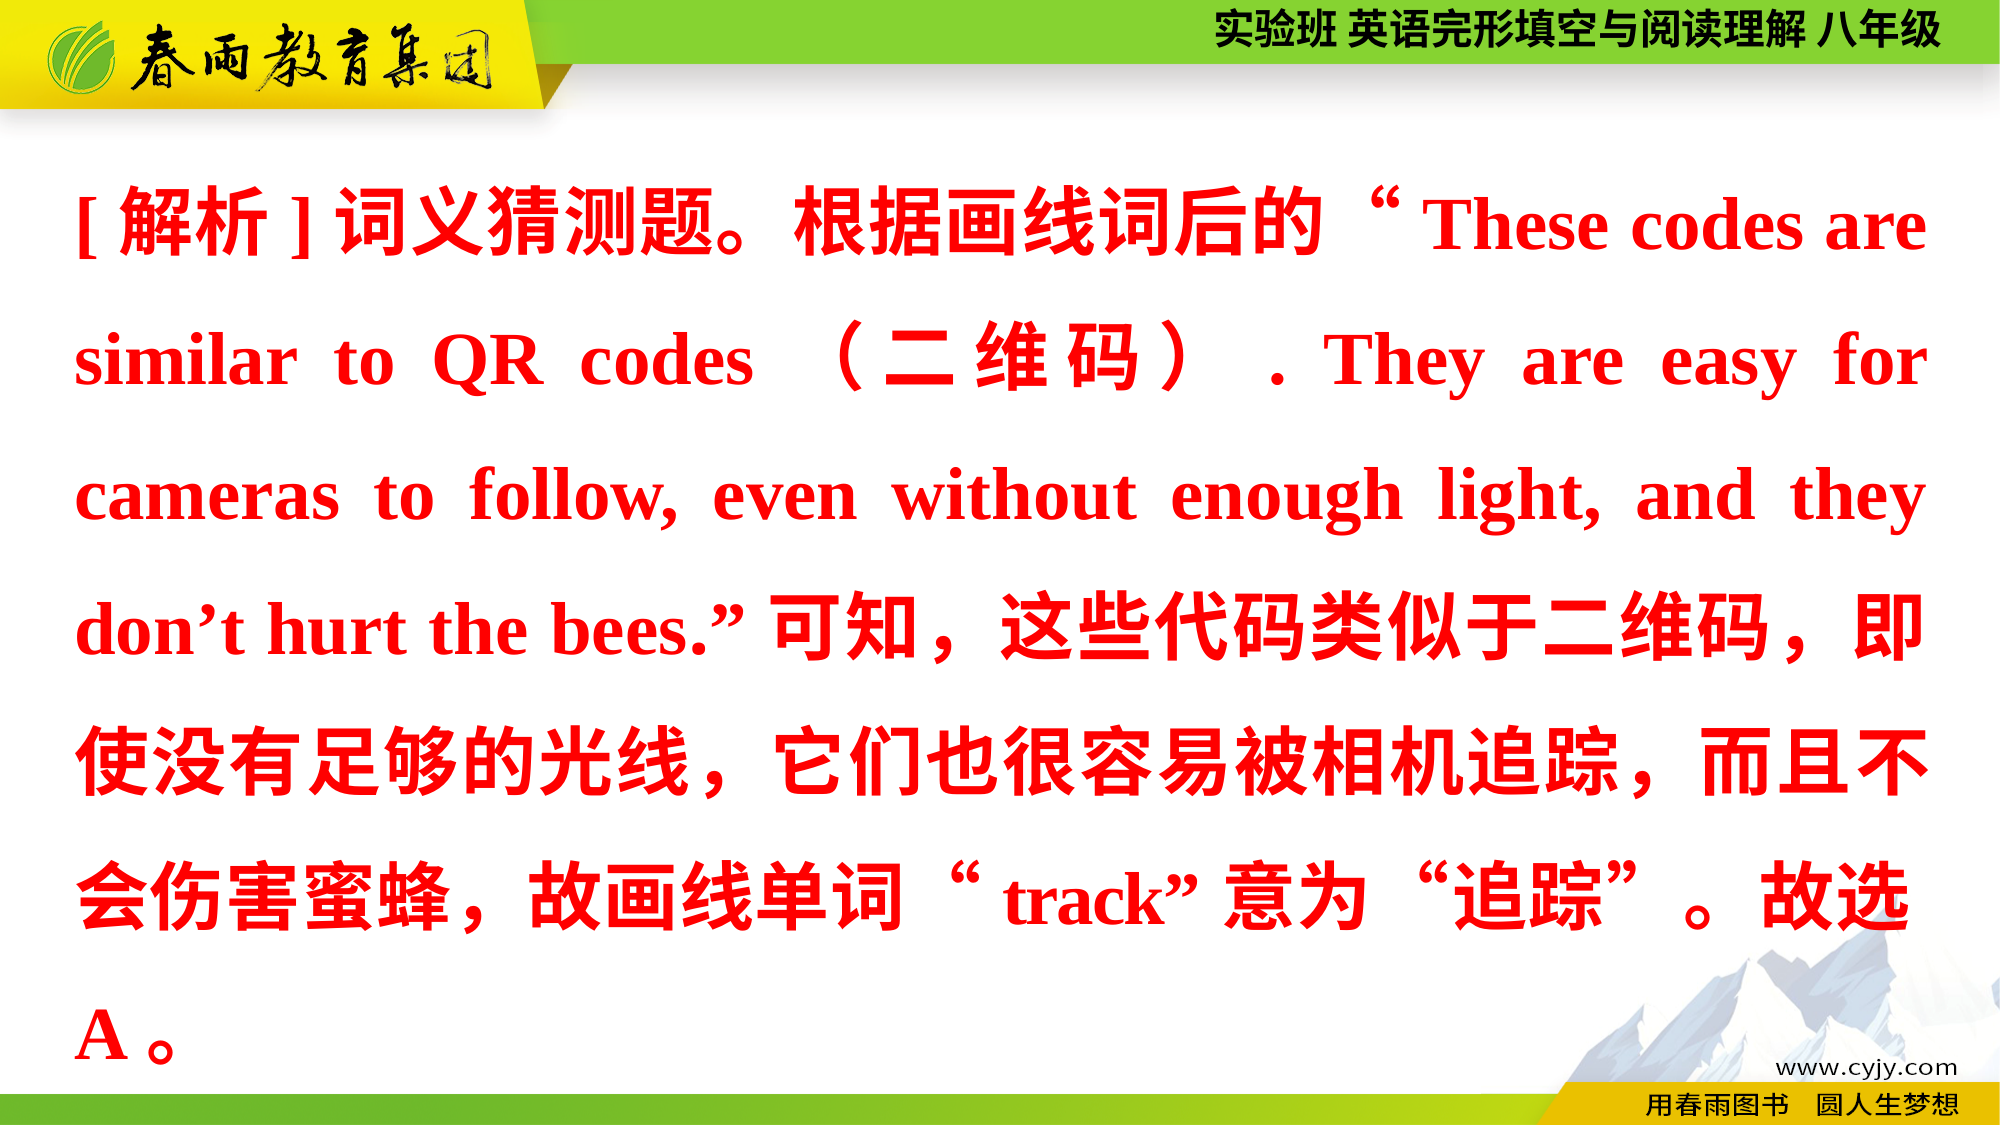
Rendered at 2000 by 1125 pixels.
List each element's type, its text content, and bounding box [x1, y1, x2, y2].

picture [0, 0, 2000, 1125]
list [解析]词义猜测题。根据画线词后的“These codes are similar to QR codes（二维码）. They are easy for cameras to follow, even without enough light, and they don’t hurt the bees.”可知，这些代码类似于二维码，即使没有足够的光线，它们也很容易被相机追踪，而且不会伤害蜜蜂，故画线单词“track”意为“追踪”。故选A。 [59, 122, 1944, 956]
